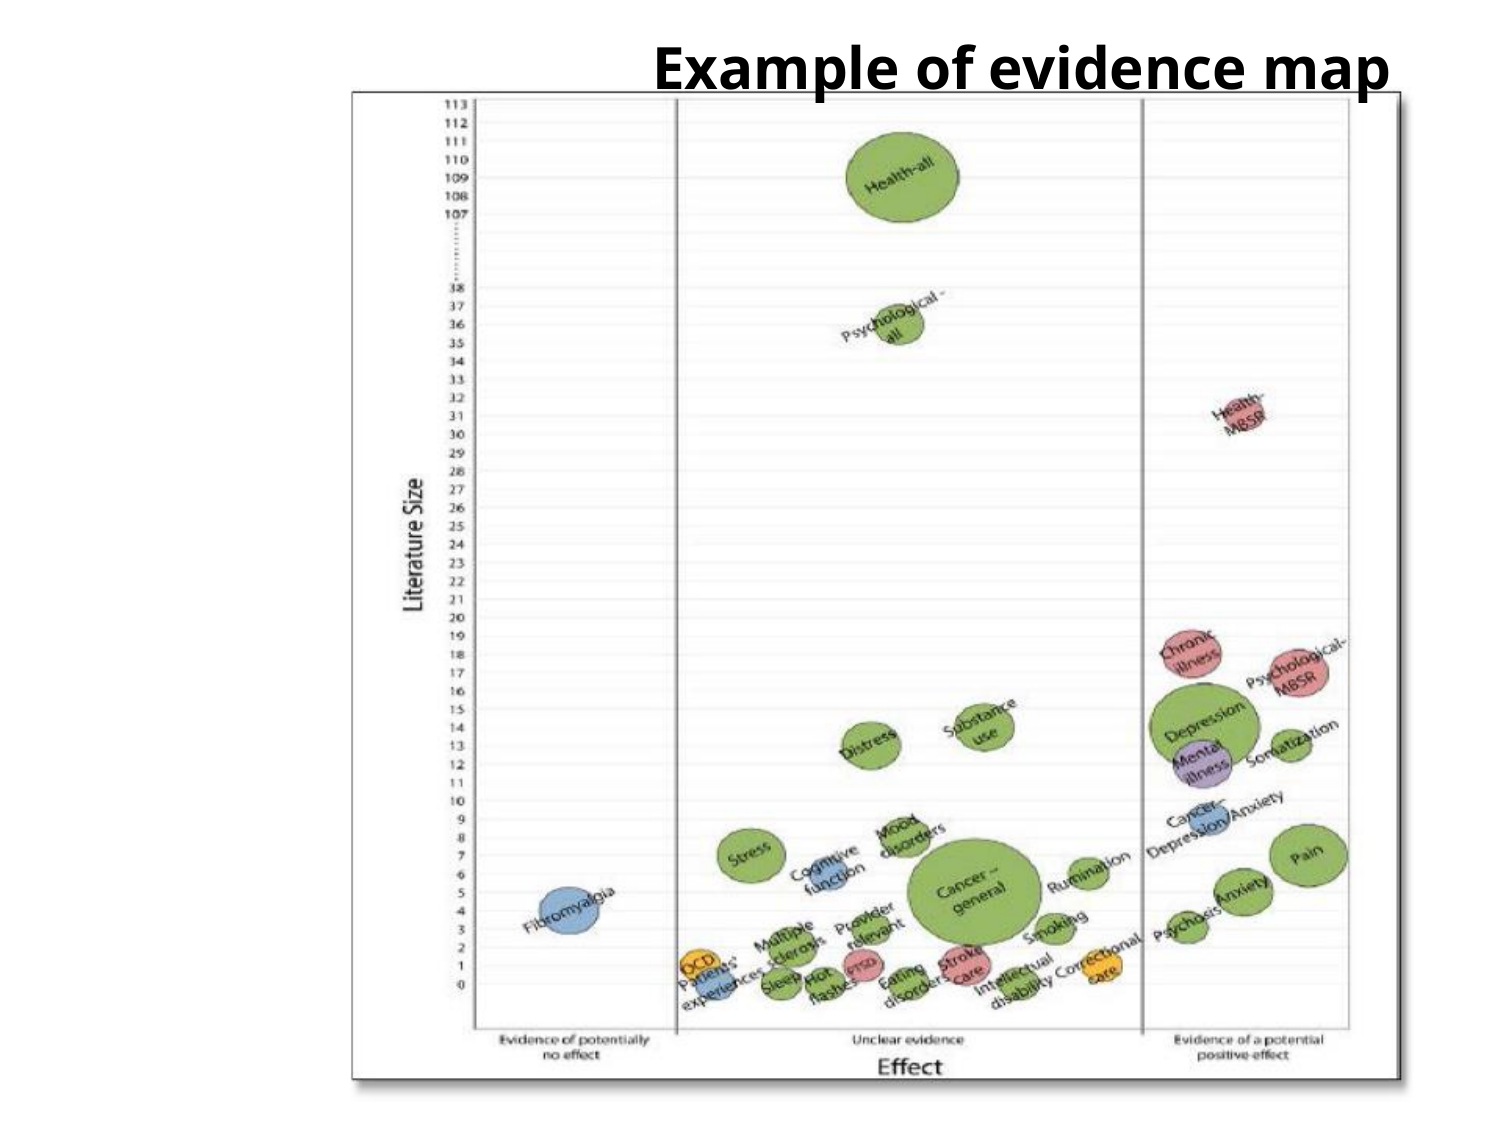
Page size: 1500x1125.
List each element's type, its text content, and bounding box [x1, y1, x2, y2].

text_box Example of evidence map [637, 23, 1438, 109]
picture [349, 86, 1415, 1102]
